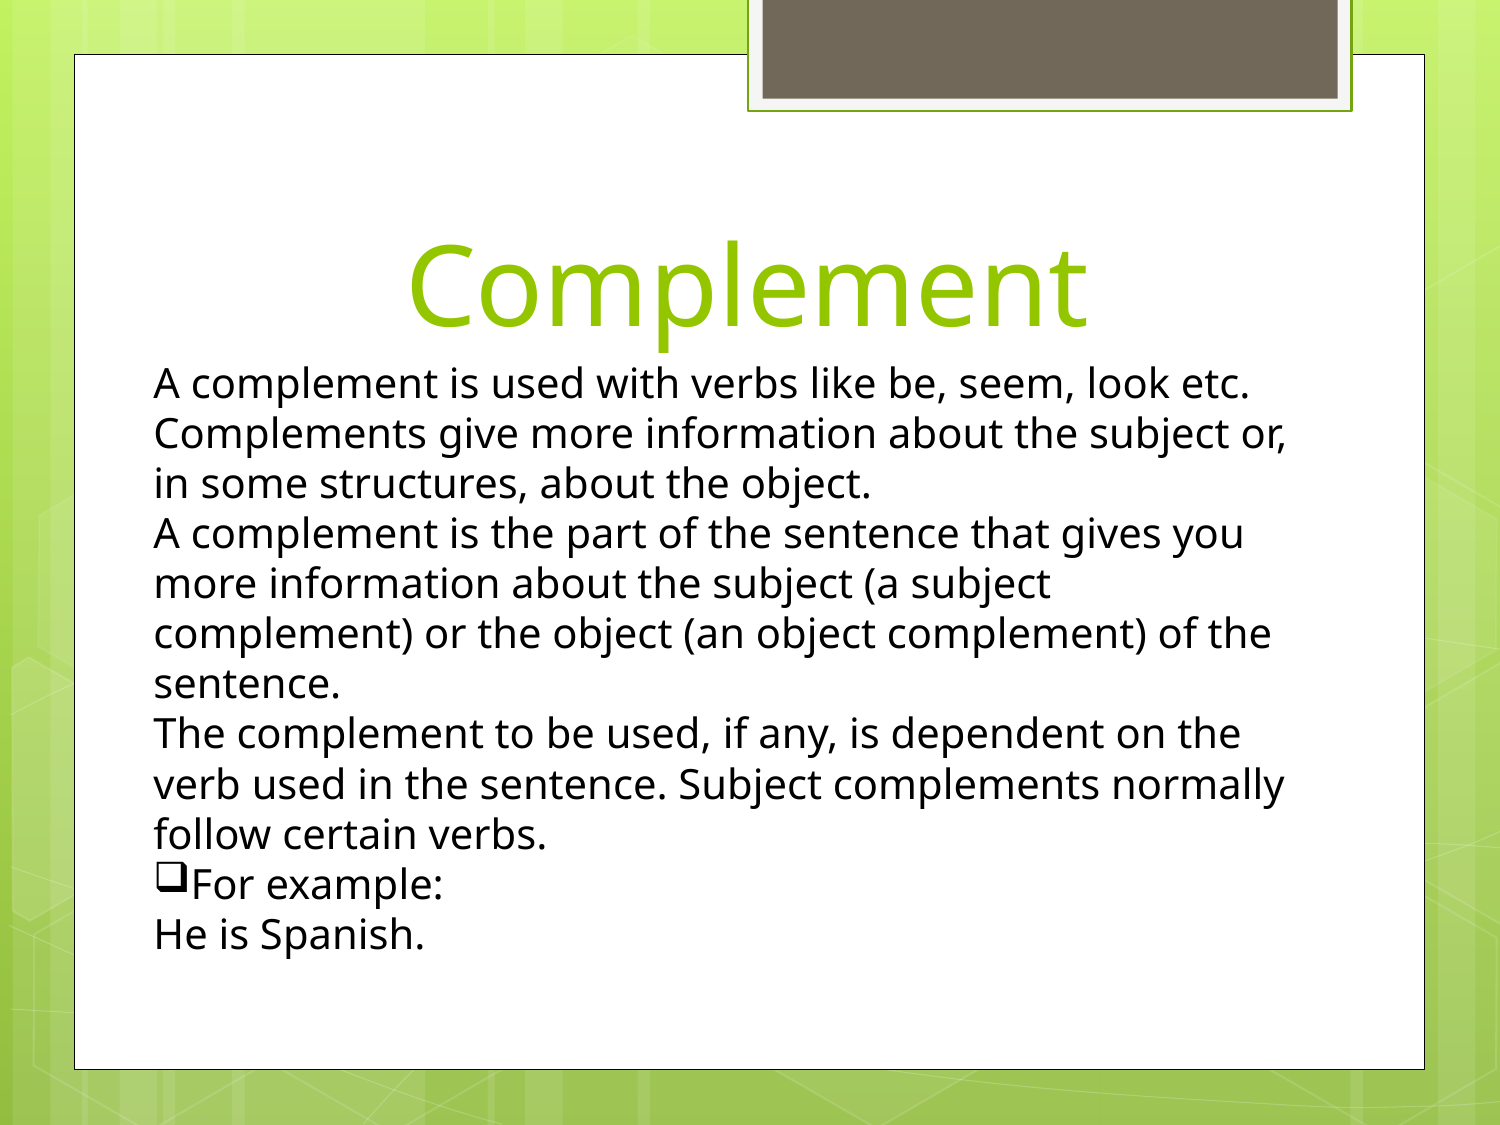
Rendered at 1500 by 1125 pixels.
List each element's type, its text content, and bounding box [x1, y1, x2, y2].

title Complement [171, 168, 1324, 349]
text_box A complement is used with verbs like be, seem, look etc. Complements give more information about the subject or, in some structures, about the object. A complement is the part of the sentence that gives you more information about the subject (a subject complement) or the object (an object complement) of the sentence. The complement to be used, if any, is dependent on the verb used in the sentence. Subject complements normally follow certain verbs. For example: He is Spanish. [138, 349, 1332, 965]
